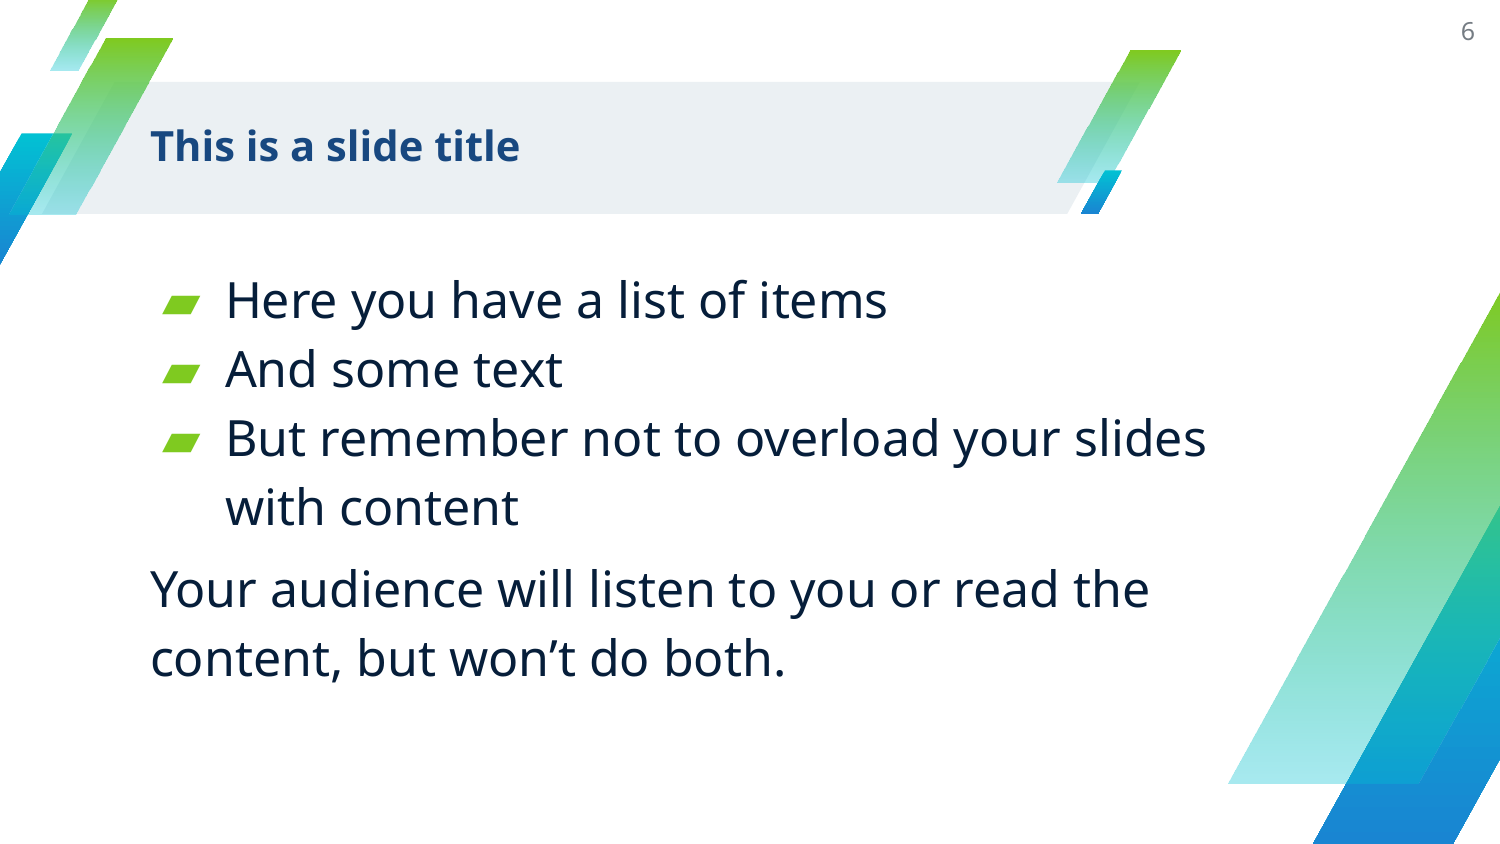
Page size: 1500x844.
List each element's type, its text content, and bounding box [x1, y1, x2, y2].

list Here you have a list of items And some text But remember not to overload your slides with content Your audience will listen to you or read the content, but won’t do both. [150, 259, 1299, 752]
title This is a slide title [150, 81, 1139, 215]
slide_number ‹#› [1403, 0, 1475, 65]
